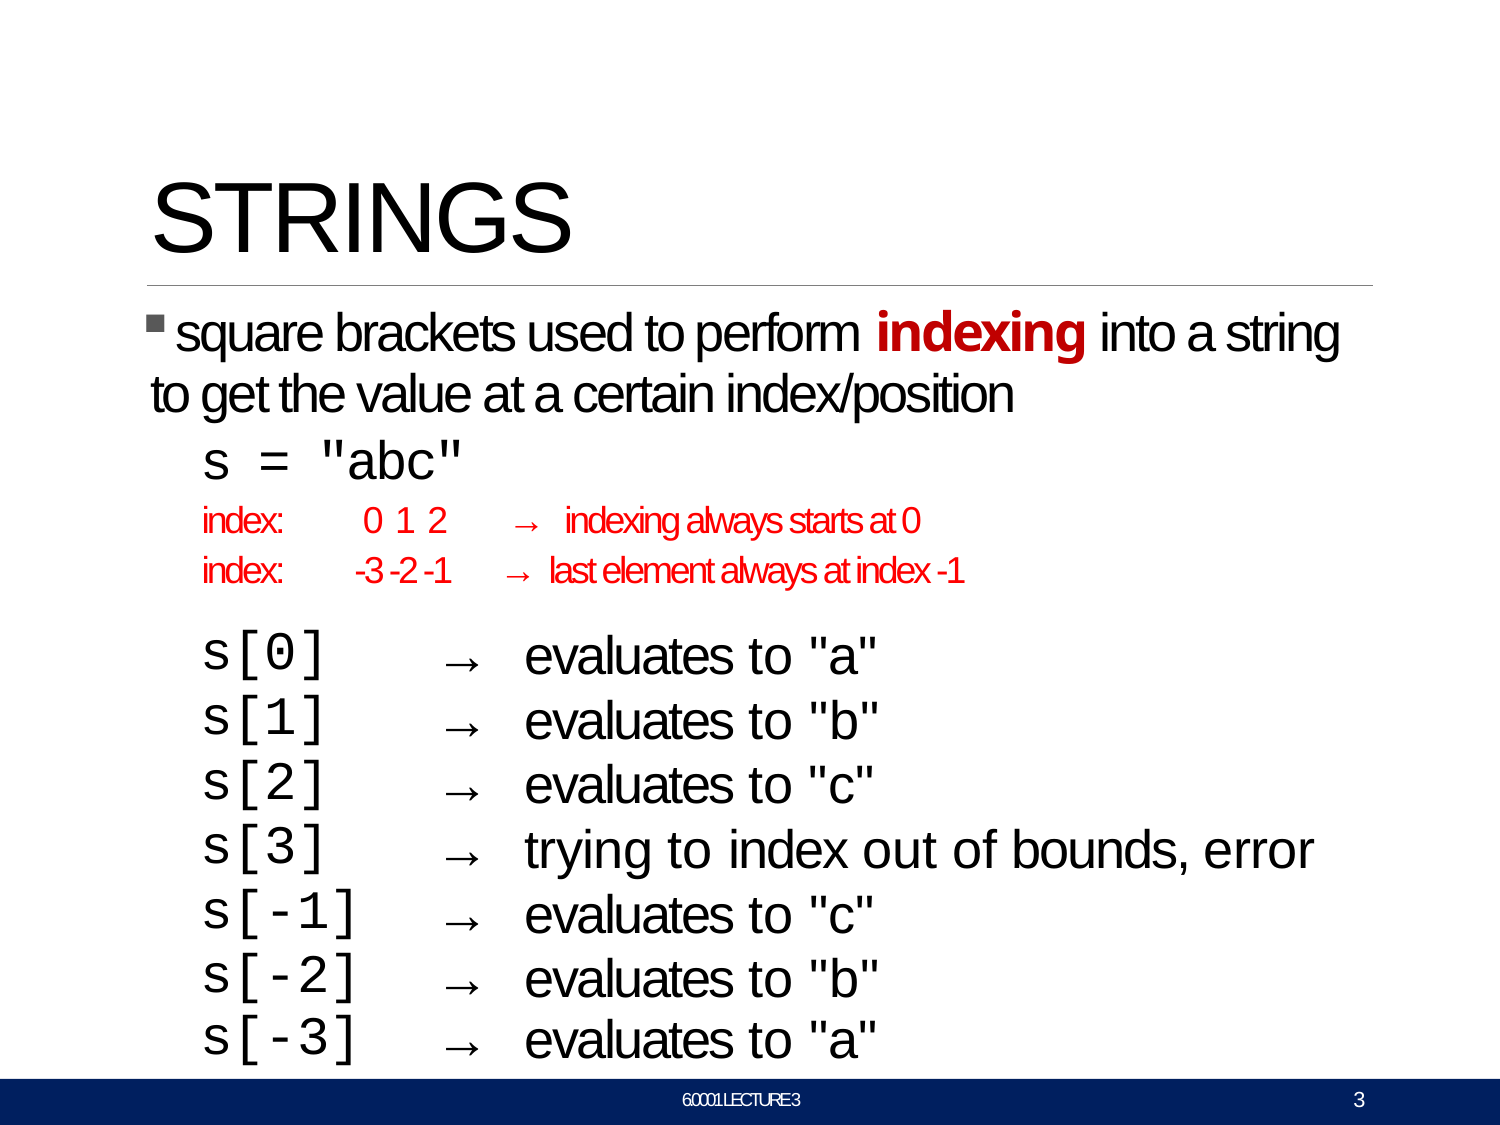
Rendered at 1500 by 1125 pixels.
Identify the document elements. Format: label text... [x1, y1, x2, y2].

footer 6.0001 LECTURE 3 [679, 1090, 821, 1125]
text_box 3 [1349, 1087, 1369, 1112]
table_cell evaluates to "b" [506, 691, 1405, 756]
text_box index: index: [199, 488, 297, 591]
table_cell → [399, 691, 506, 756]
table_cell → [399, 885, 506, 950]
text_box square brackets used to perform indexing into a string to get the value at a certain index/position s = "abc" [132, 298, 1365, 490]
table_header → [399, 627, 506, 691]
table_cell s[2] [95, 756, 399, 820]
table_cell → → [399, 950, 506, 1087]
table_cell s[-1] [95, 885, 399, 950]
table_cell evaluates to "c" [506, 756, 1405, 820]
table_cell evaluates to "c" [506, 885, 1405, 950]
table_cell s[1] [95, 691, 399, 756]
table_cell s[-2] s[-3] [95, 950, 399, 1087]
table_header evaluates to "a" [506, 627, 1405, 691]
table_cell s[3] [95, 820, 399, 885]
table_cell → [399, 820, 506, 885]
title STRINGS [147, 149, 763, 298]
text_box 0 1 2 → indexing always starts at 0 -3 -2 -1 → last element always at index -1 [352, 488, 1013, 591]
table_cell trying to index out of bounds, error [506, 820, 1405, 885]
table_cell → [399, 756, 506, 820]
table_header s[0] [95, 627, 399, 691]
table_cell evaluates to "b" evaluates to "a" [506, 950, 1405, 1087]
